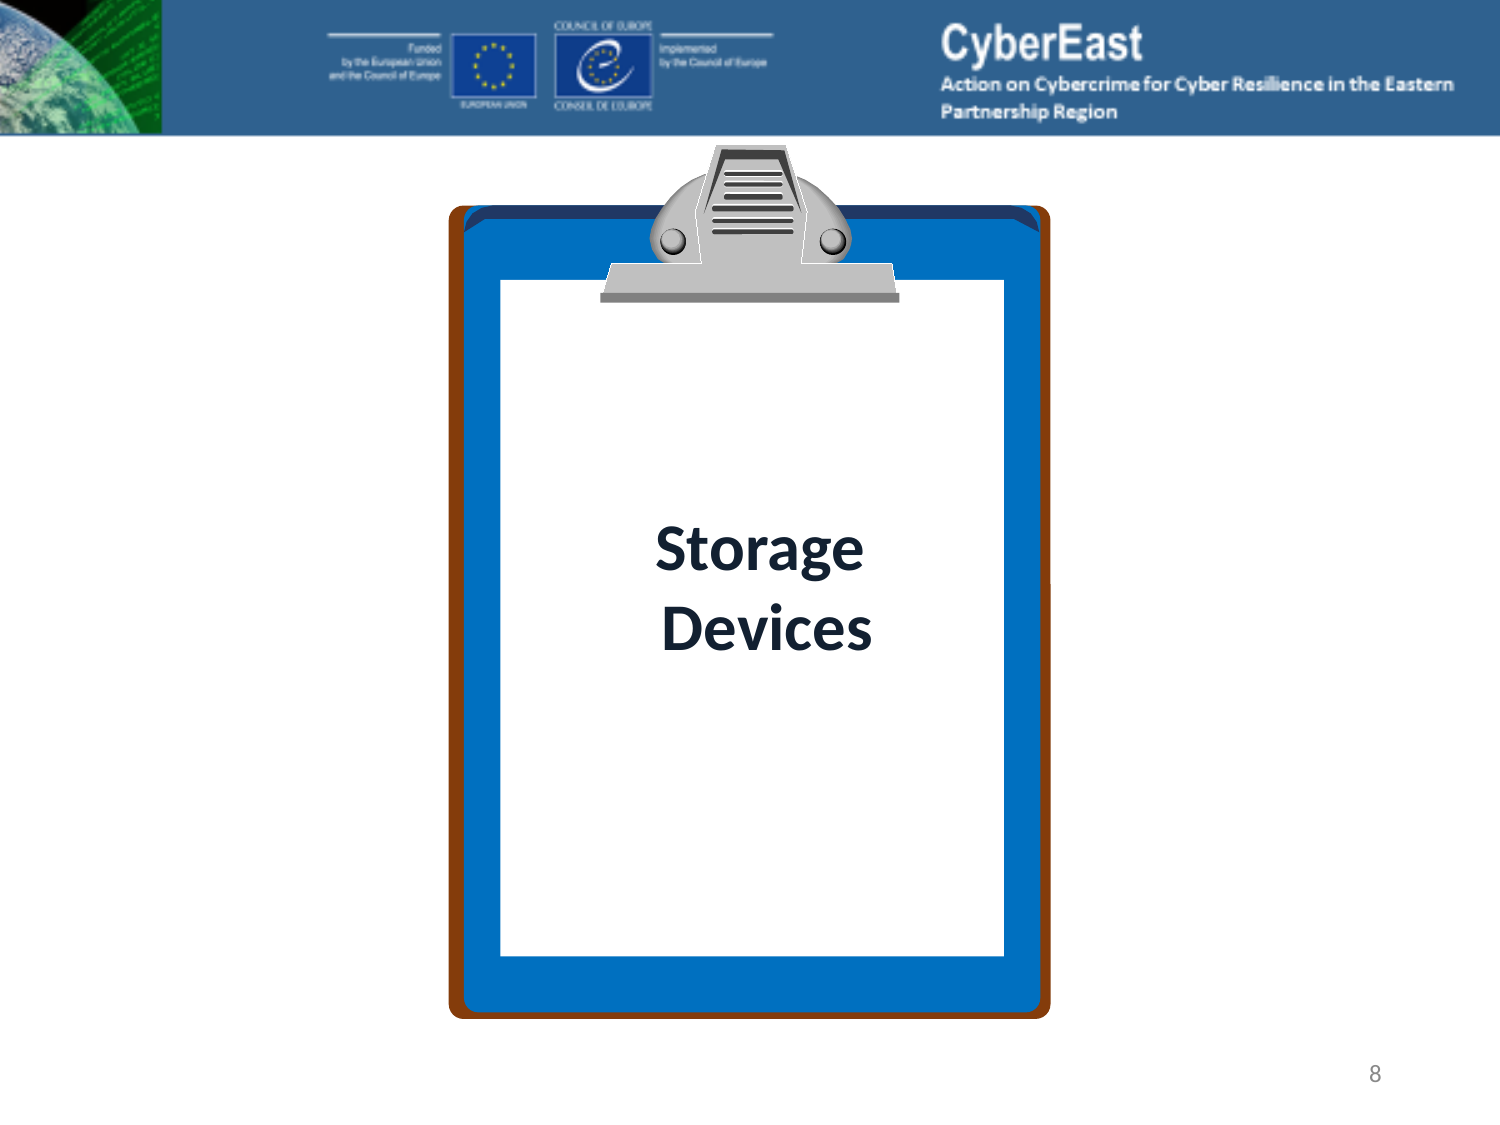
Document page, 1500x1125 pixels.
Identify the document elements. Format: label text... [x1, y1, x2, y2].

picture [0, 0, 1500, 1125]
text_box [448, 144, 1052, 1023]
slide_number 8 [1059, 1042, 1397, 1103]
